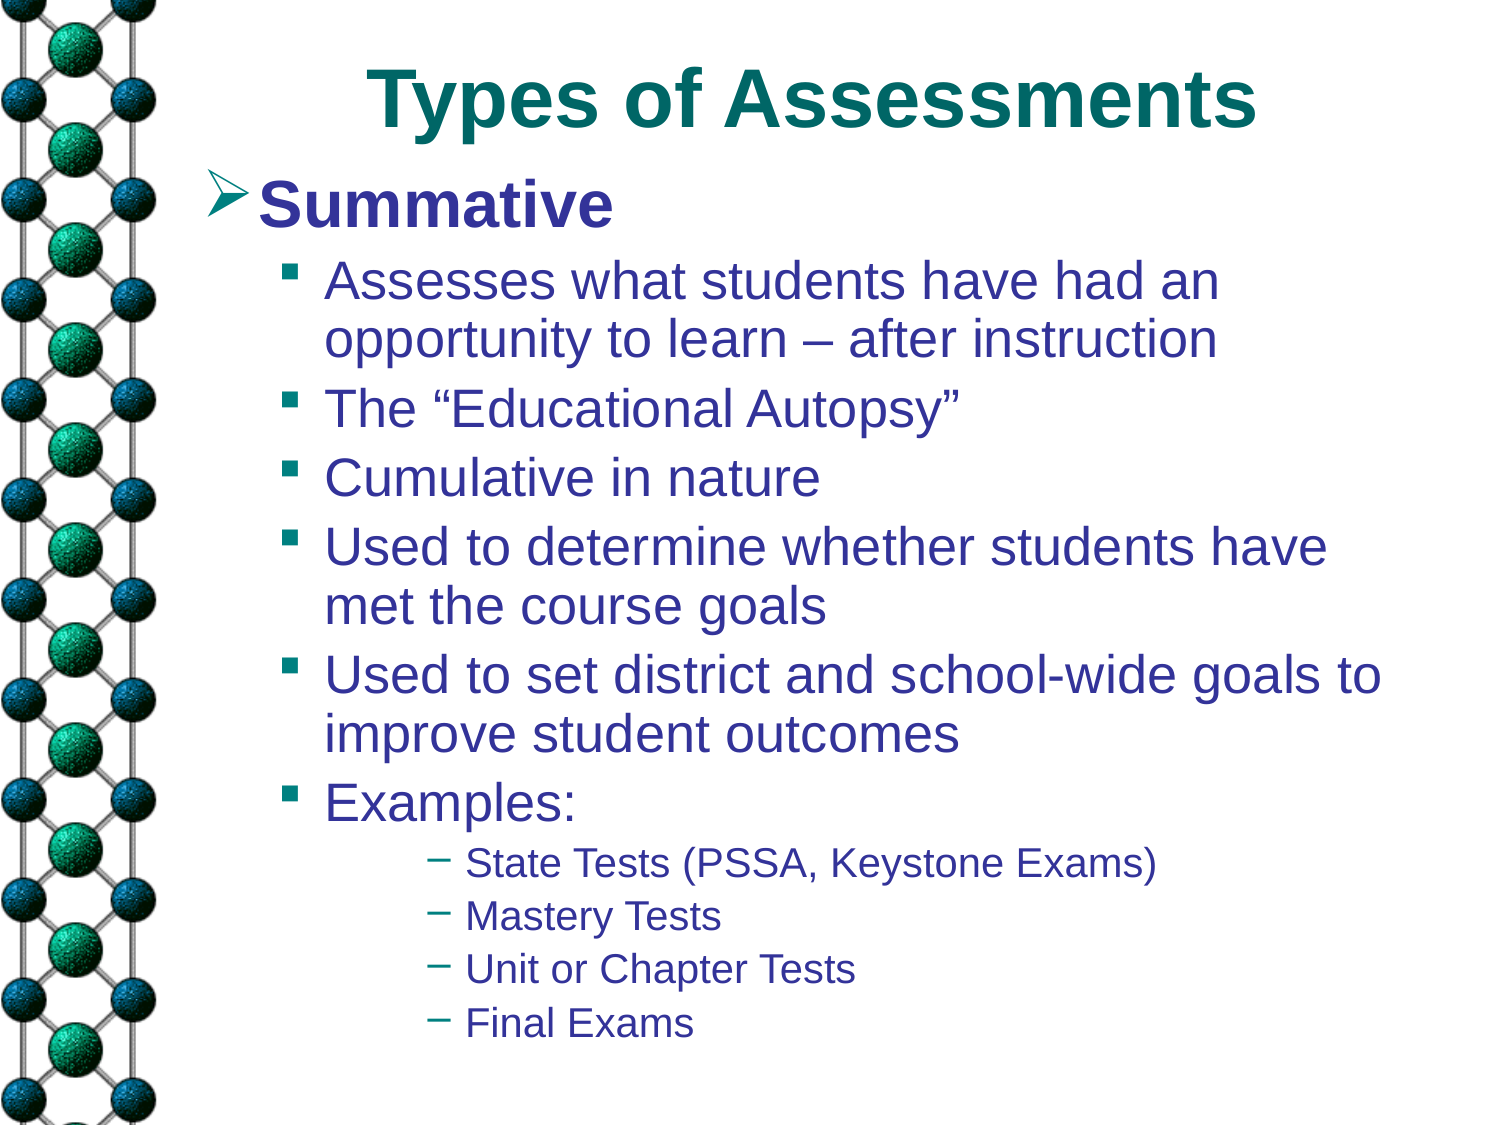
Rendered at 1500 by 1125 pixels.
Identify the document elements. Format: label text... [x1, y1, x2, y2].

list Summative Assesses what students have had an opportunity to learn – after instruction The “Educational Autopsy” Cumulative in nature Used to determine whether students have met the course goals Used to set district and school-wide goals to improve student outcomes Examples: State Tests (PSSA, Keystone Exams) Mastery Tests Unit or Chapter Tests Final Exams [187, 162, 1451, 1038]
title Types of Assessments [199, 0, 1426, 162]
picture [0, 0, 1500, 1125]
